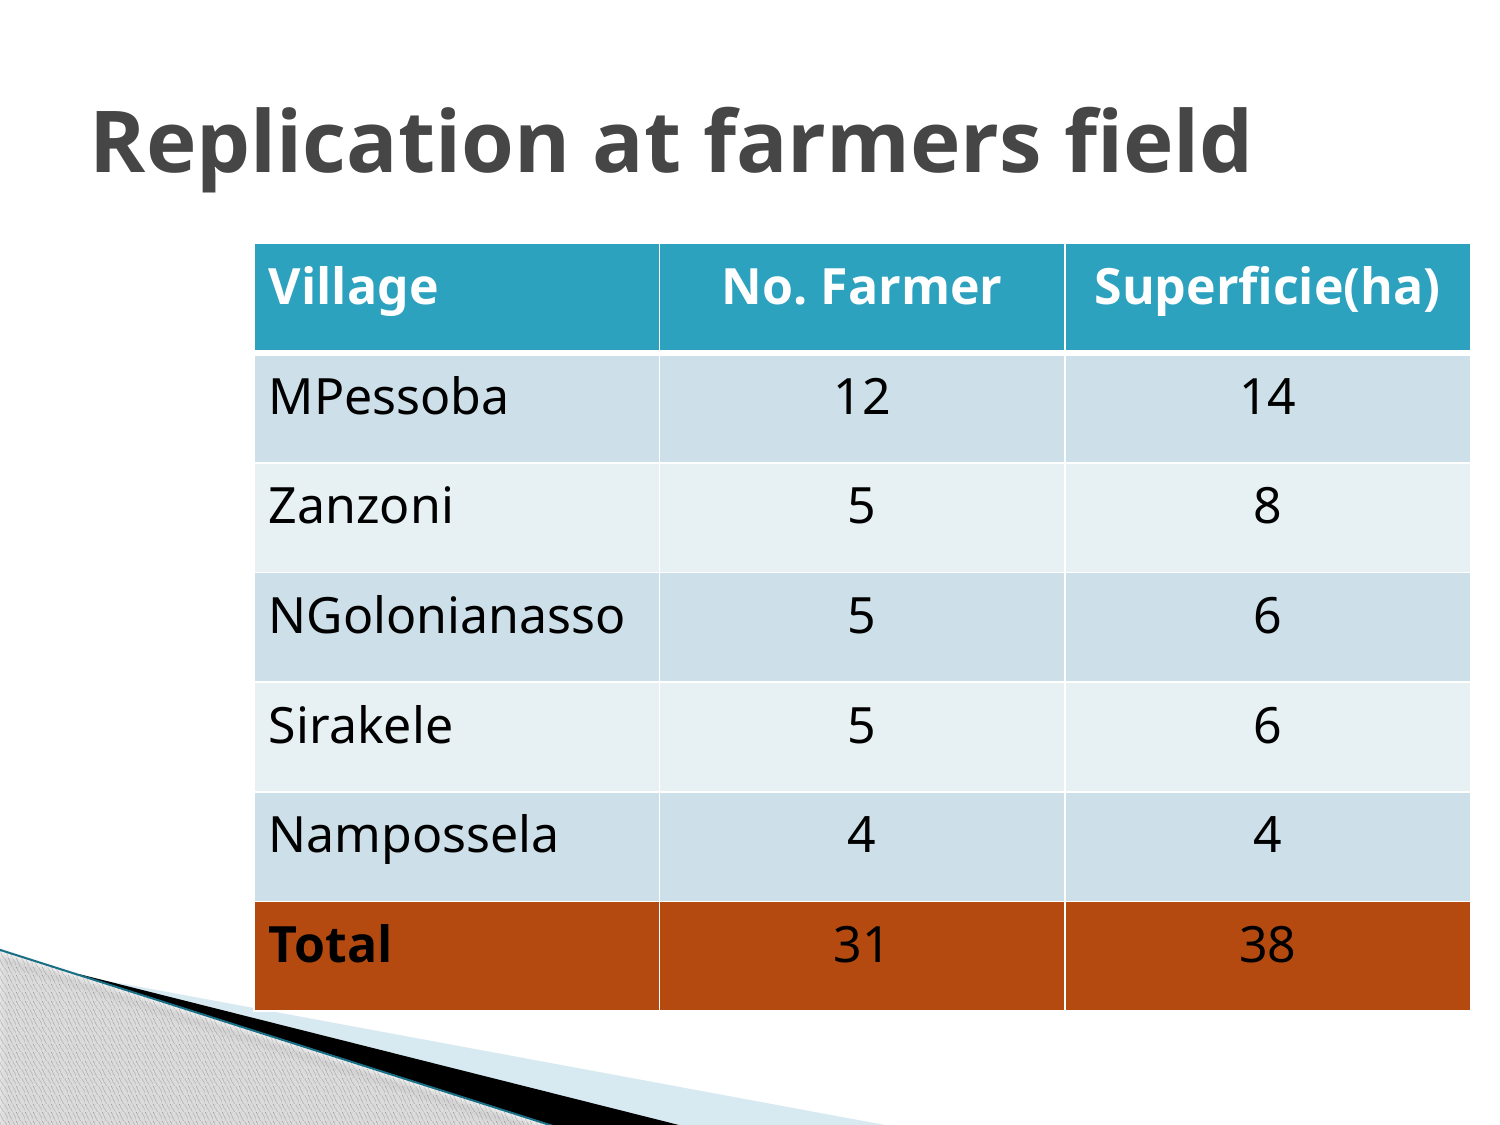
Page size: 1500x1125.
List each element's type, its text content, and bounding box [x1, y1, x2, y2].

table_cell 4 [1066, 793, 1470, 901]
table_cell Zanzoni [255, 464, 659, 572]
table_cell Total [255, 902, 659, 1010]
table_cell 5 [660, 683, 1064, 791]
table_header Superficie(ha) [1066, 244, 1470, 350]
title Replication at farmers field [75, 45, 1425, 233]
table_cell Sirakele [255, 683, 659, 791]
table_cell 38 [1066, 902, 1470, 1010]
table_cell 6 [1066, 683, 1470, 791]
table_cell 31 [660, 902, 1064, 1010]
table_header Village [255, 244, 659, 350]
table_cell Nampossela [255, 793, 659, 901]
table_cell NGolonianasso [255, 573, 659, 681]
table_cell 5 [660, 464, 1064, 572]
table_cell 8 [1066, 464, 1470, 572]
table_cell 6 [1066, 573, 1470, 681]
table_cell MPessoba [255, 356, 659, 462]
table_header No. Farmer [660, 244, 1064, 350]
table_cell 12 [660, 356, 1064, 462]
table_cell 4 [660, 793, 1064, 901]
table_cell 5 [660, 573, 1064, 681]
table_cell 14 [1066, 356, 1470, 462]
